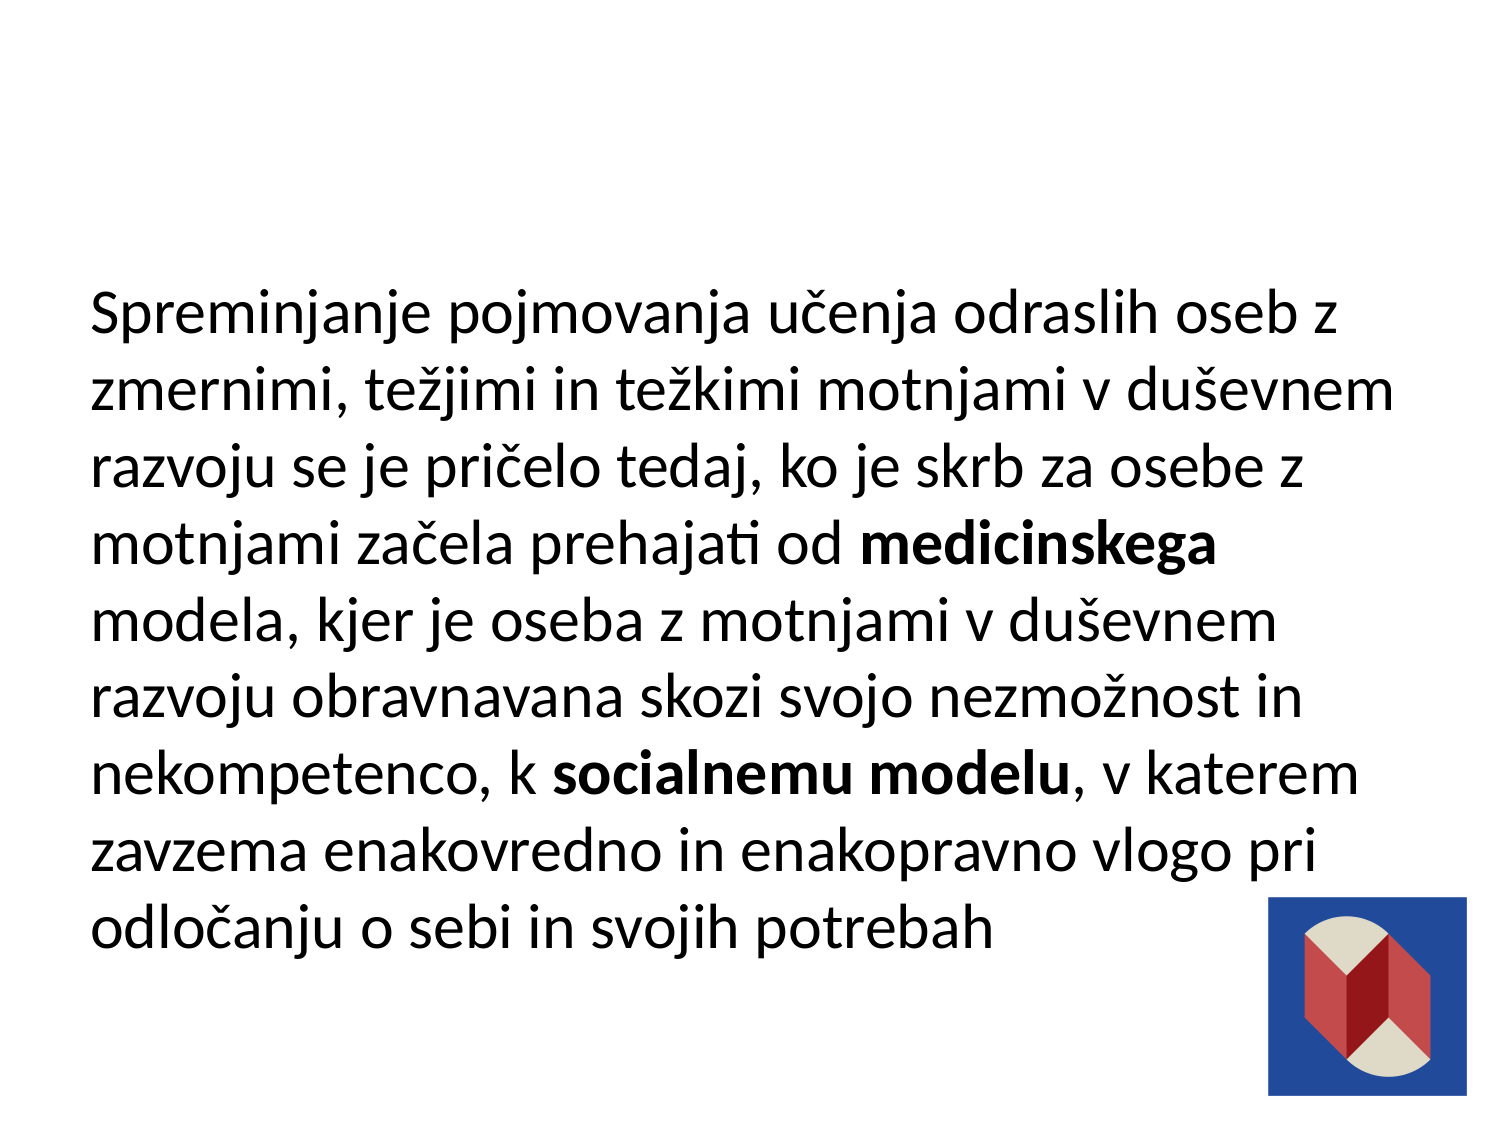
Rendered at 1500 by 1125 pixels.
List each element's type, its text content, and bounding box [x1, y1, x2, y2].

picture [1264, 892, 1471, 1100]
list Spreminjanje pojmovanja učenja odraslih oseb z zmernimi, težjimi in težkimi motnjami v duševnem razvoju se je pričelo tedaj, ko je skrb za osebe z motnjami začela prehajati od medicinskega modela, kjer je oseba z motnjami v duševnem razvoju obravnavana skozi svojo nezmožnost in nekompetenco, k socialnemu modelu, v katerem zavzema enakovredno in enakopravno vlogo pri odločanju o sebi in svojih potrebah [75, 262, 1425, 1005]
